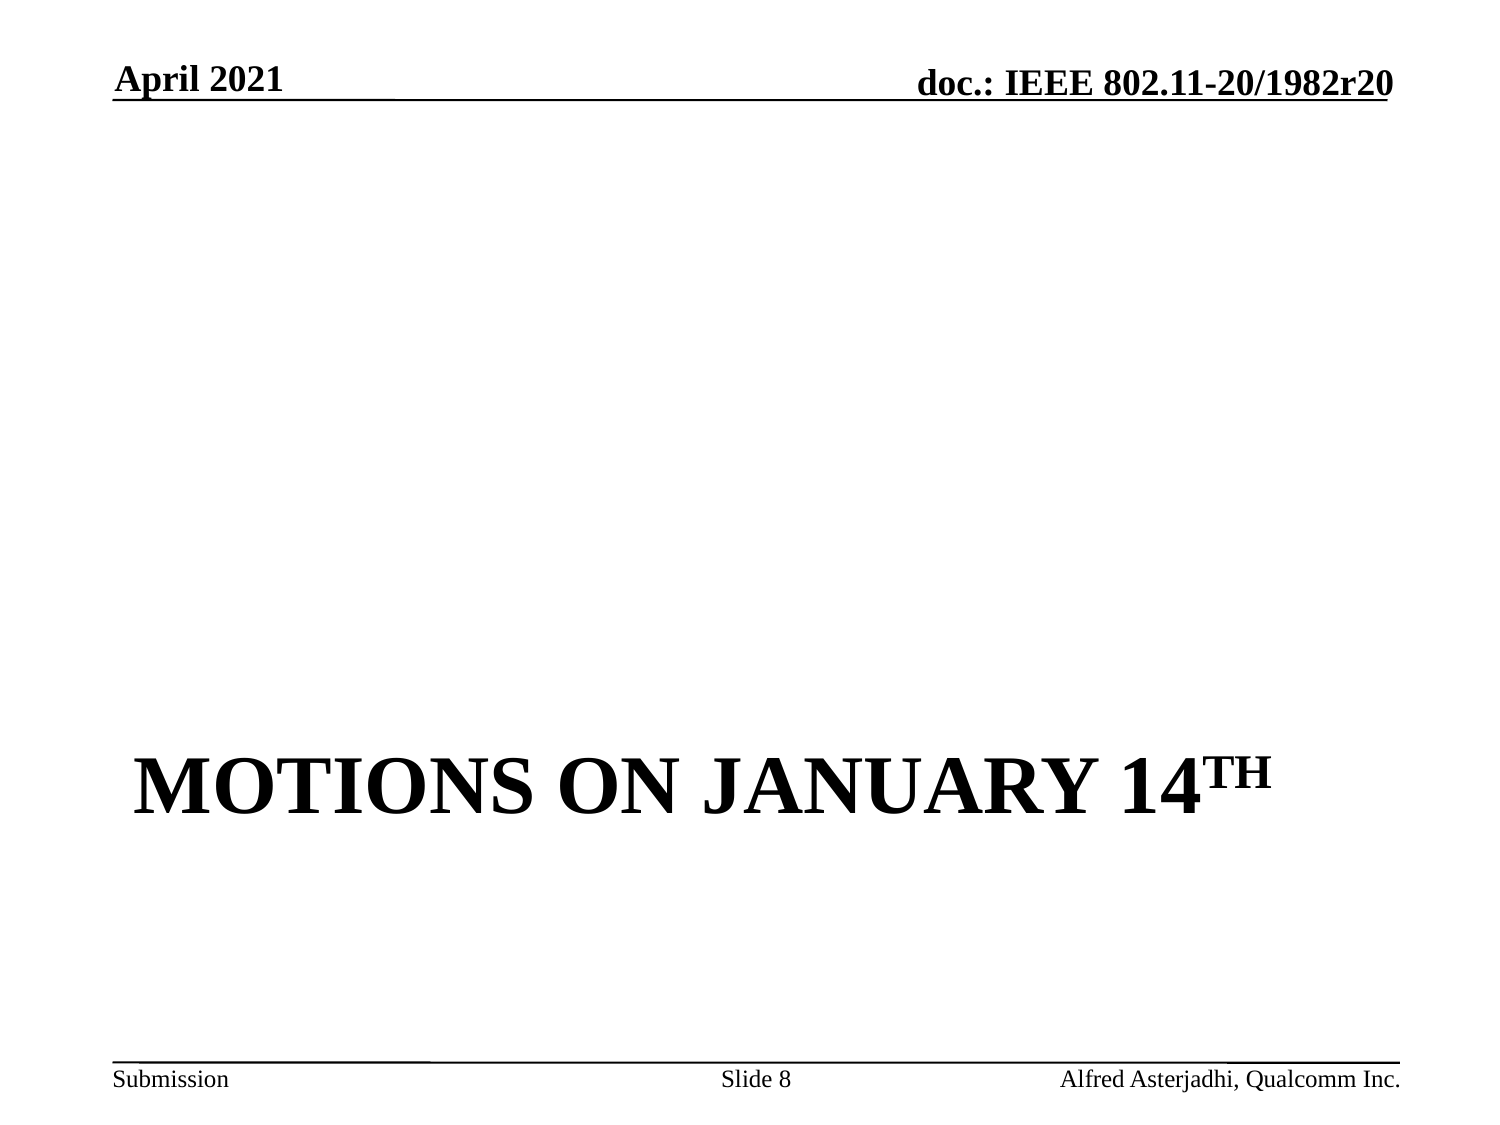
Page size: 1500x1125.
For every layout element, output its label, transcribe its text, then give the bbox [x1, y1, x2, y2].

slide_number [114, 54, 423, 100]
title Motions on January 14th [118, 722, 1394, 947]
slide_number Slide 8 [712, 1061, 800, 1123]
footer Alfred Asterjadhi, Qualcomm Inc. [878, 1061, 1402, 1093]
